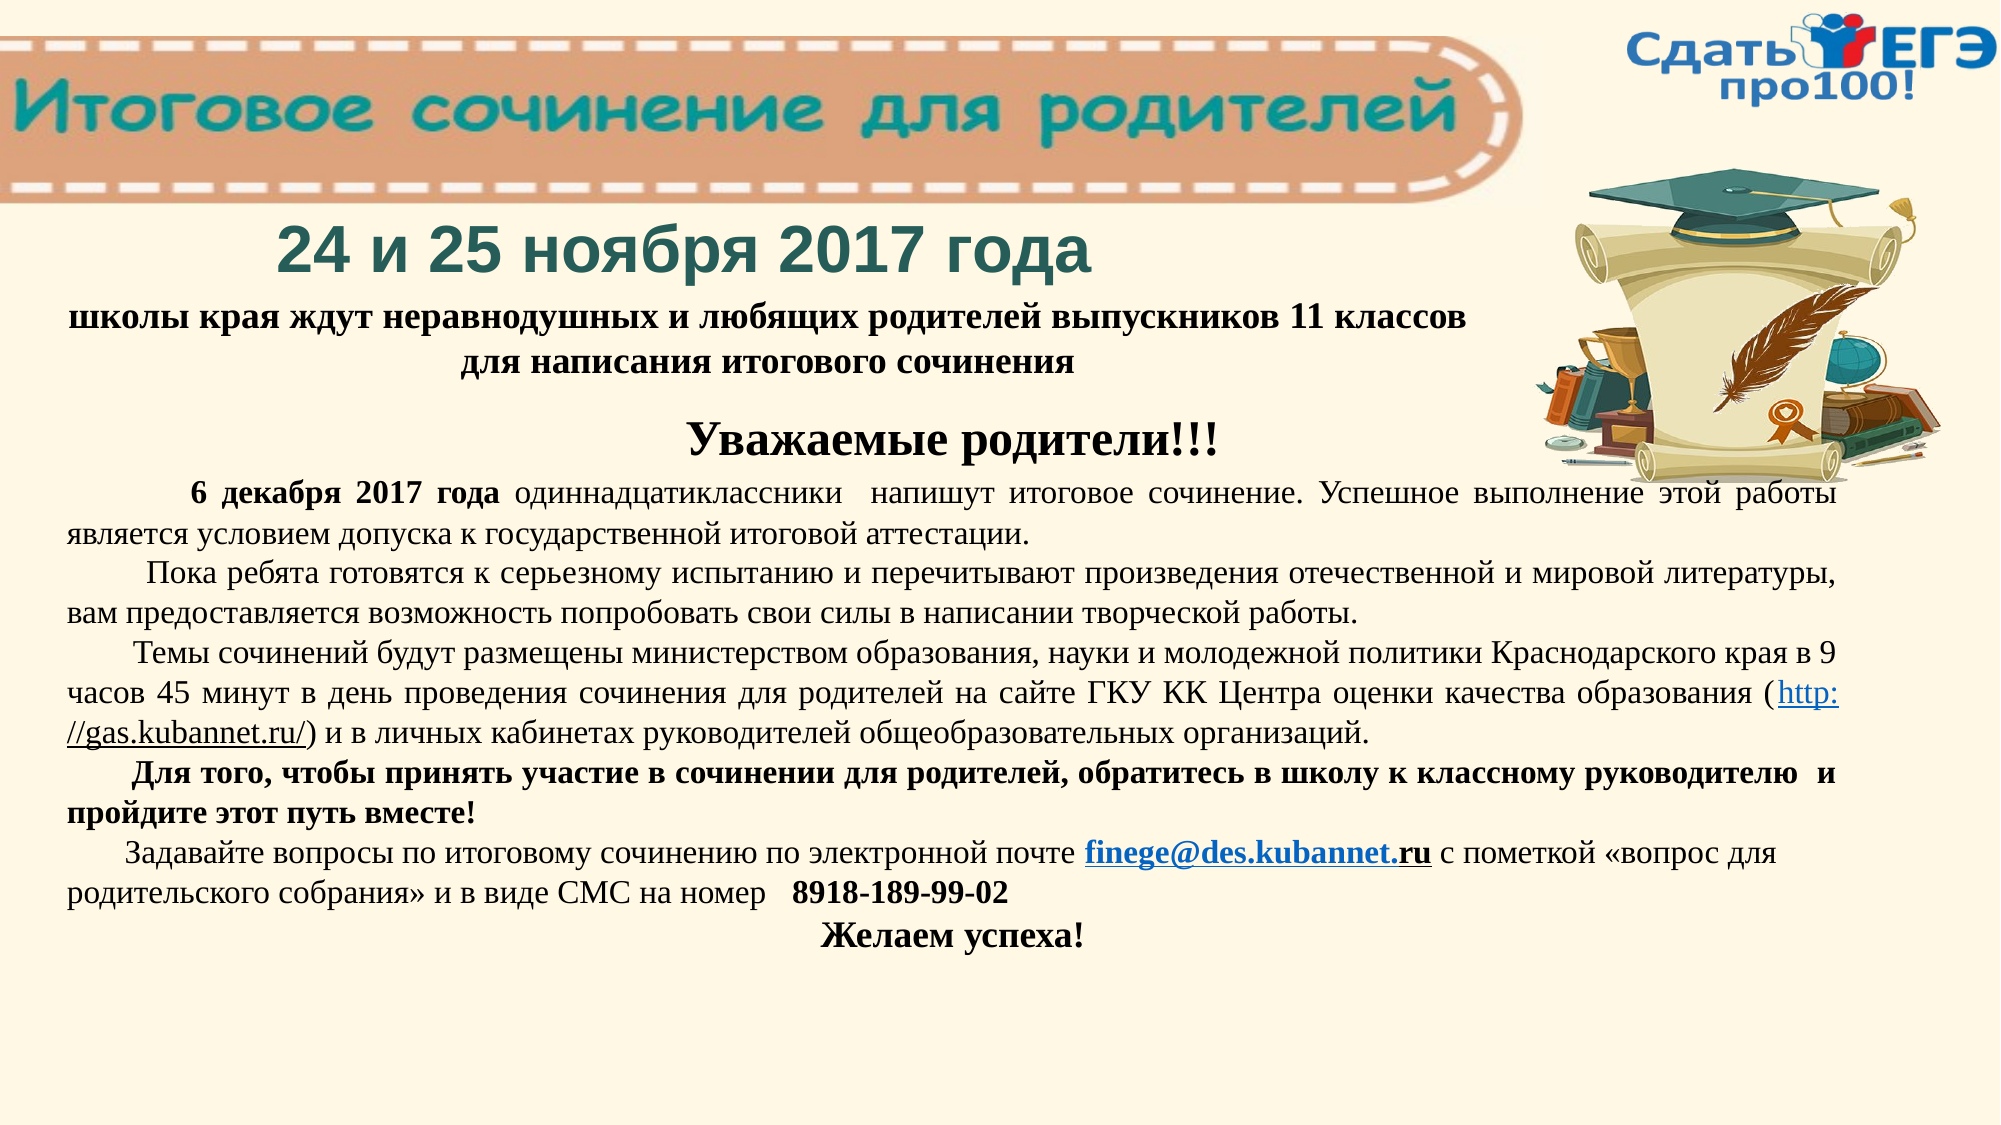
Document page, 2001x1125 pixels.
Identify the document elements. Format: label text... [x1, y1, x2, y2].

picture [0, 36, 1966, 483]
text_box школы края ждут неравнодушных и любящих родителей выпускников 11 классов для написания итогового сочинения [30, 283, 1506, 388]
text_box 24 и 25 ноября 2017 года [262, 207, 1436, 283]
text_box Уважаемые родители!!! 6 декабря 2017 года одиннадцатиклассники напишут итоговое сочинение. Успешное выполнение этой работы является условием допуска к государственной итоговой аттестации. Пока ребята готовятся к серьезному испытанию и перечитывают произведения отечественной и мировой литературы, вам предоставляется возможность попробовать свои силы в написании творческой работы. Темы сочинений будут размещены министерством образования, науки и молодежной политики Краснодарского края в 9 часов 45 минут в день проведения сочинения для родителей на сайте ГКУ КК Центра оценки качества образования (http://gas.kubannet.ru/) и в личных кабинетах руководителей общеобразовательных организаций. Для того, чтобы принять участие в сочинении для родителей, обратитесь в школу к классному руководителю и пройдите этот путь вместе! Задавайте вопросы по итоговому сочинению по электронной почте finege@des.kubannet.ru с пометкой «вопрос для родительского собрания» и в виде СМС на номер 8918-189-99-02 Желаем успеха! [52, 398, 1854, 963]
picture [1621, 0, 2000, 110]
